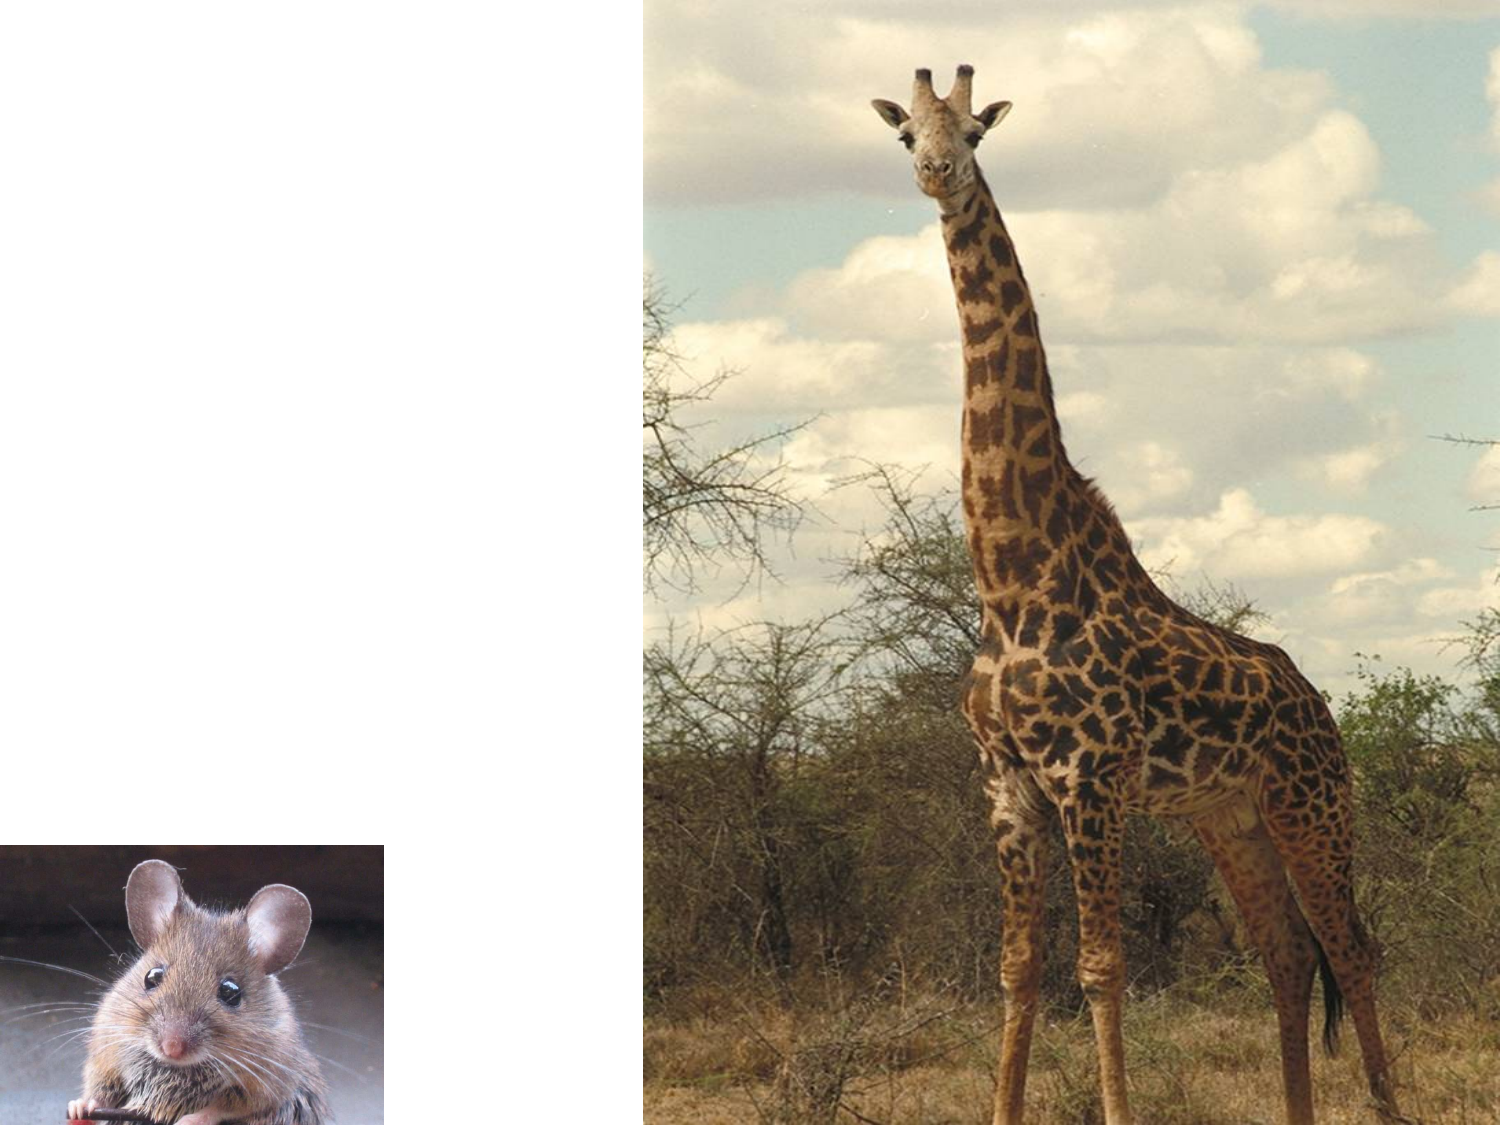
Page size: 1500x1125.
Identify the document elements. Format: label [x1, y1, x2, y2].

picture [643, 0, 1500, 1125]
picture [0, 845, 385, 1125]
